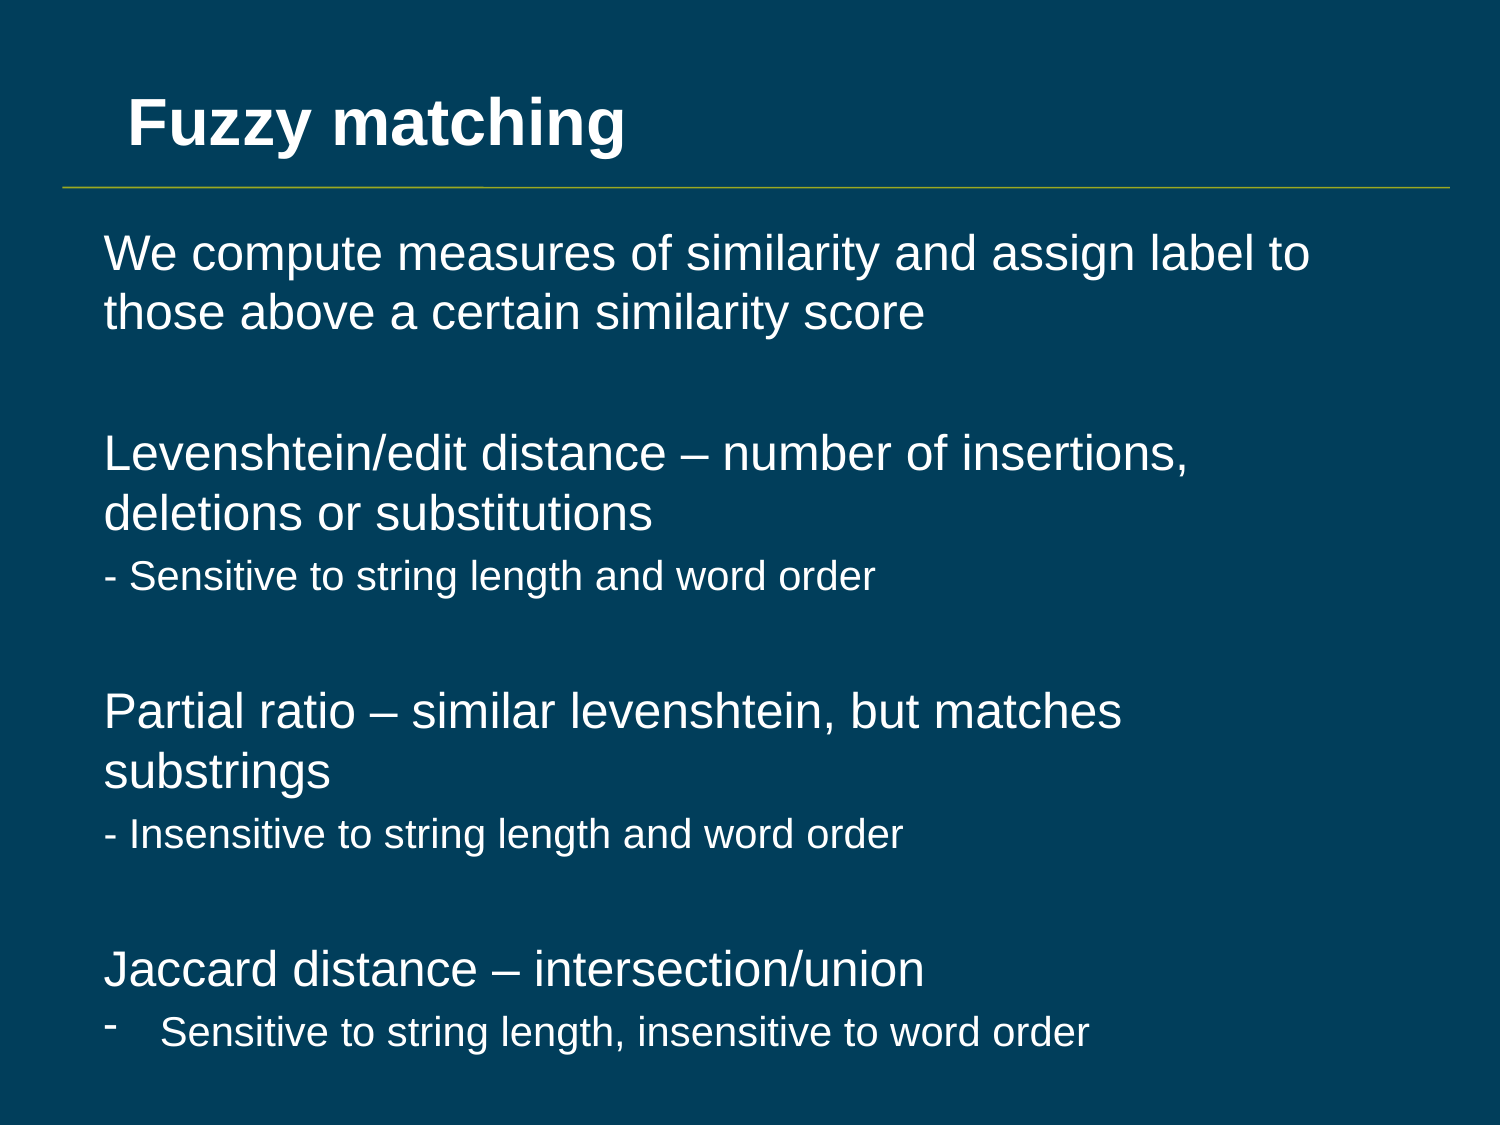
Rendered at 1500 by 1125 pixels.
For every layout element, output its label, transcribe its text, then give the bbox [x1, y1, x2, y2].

title Fuzzy matching [112, 24, 1388, 213]
list We compute measures of similarity and assign label to those above a certain similarity score Levenshtein/edit distance – number of insertions, deletions or substitutions - Sensitive to string length and word order Partial ratio – similar levenshtein, but matches substrings - Insensitive to string length and word order Jaccard distance – intersection/union Sensitive to string length, insensitive to word order [88, 212, 1364, 1101]
